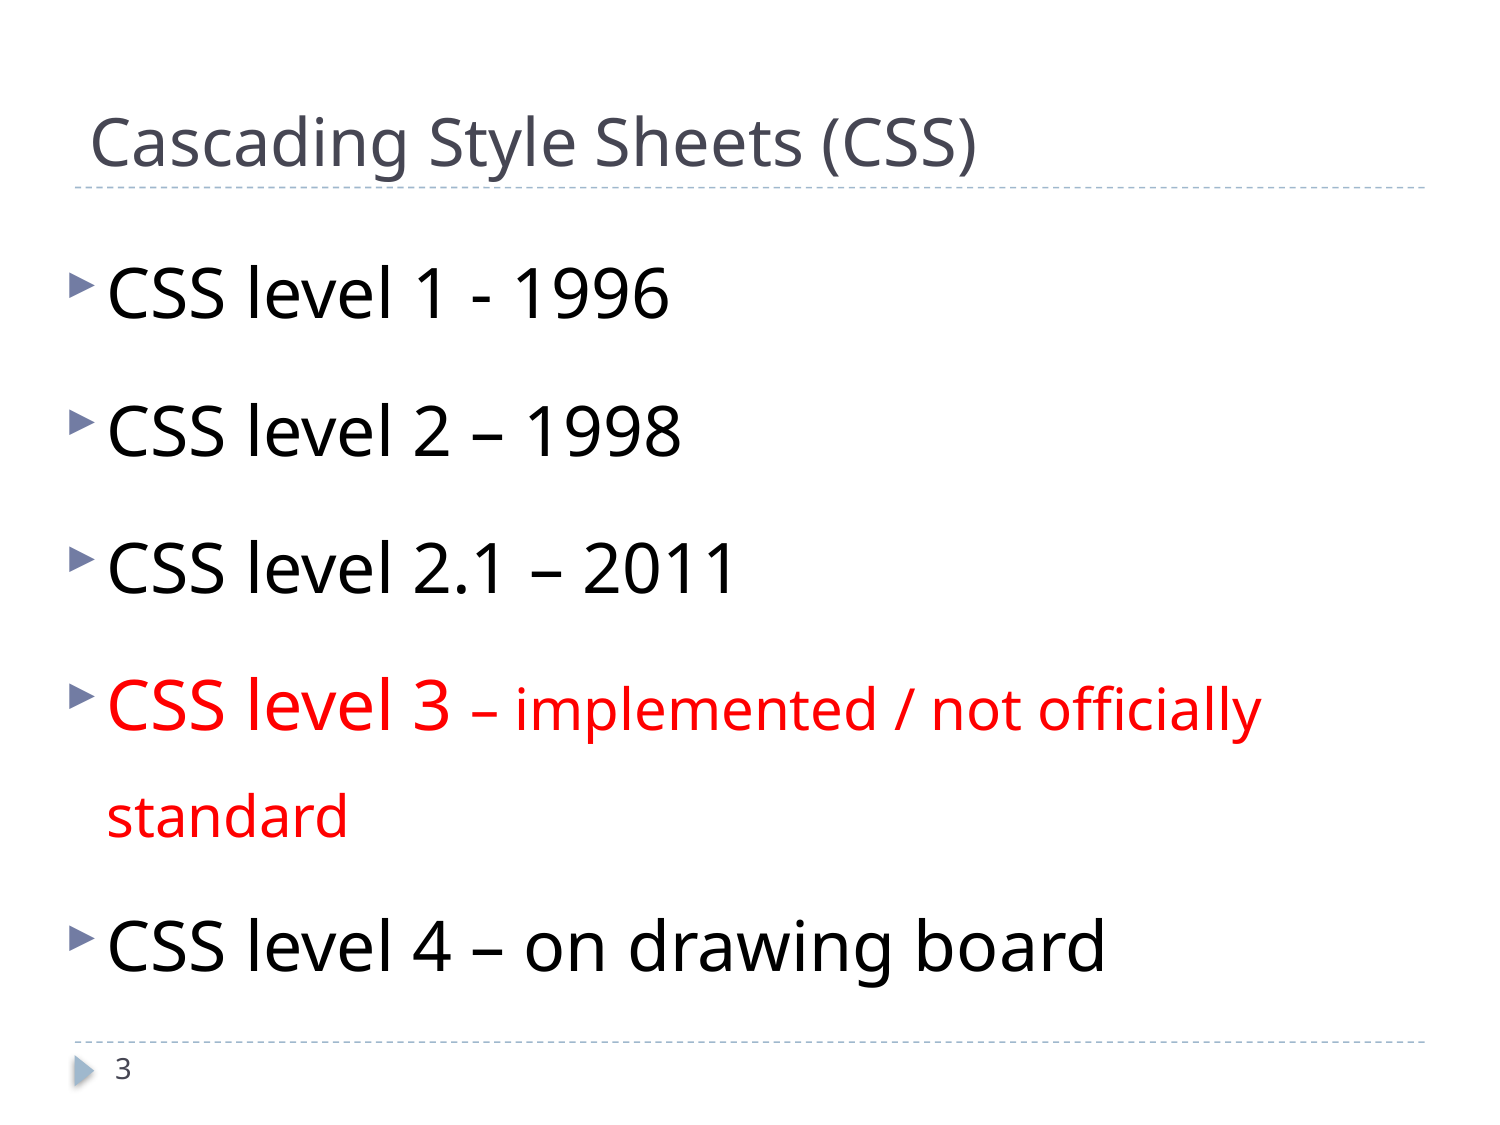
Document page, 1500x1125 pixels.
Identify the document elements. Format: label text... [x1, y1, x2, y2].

slide_number 3 [100, 1042, 426, 1103]
list CSS level 1 - 1996 CSS level 2 – 1998 CSS level 2.1 – 2011 CSS level 3 – implemented / not officially standard CSS level 4 – on drawing board [50, 200, 1463, 1000]
title Cascading Style Sheets (CSS) [75, 24, 1425, 188]
